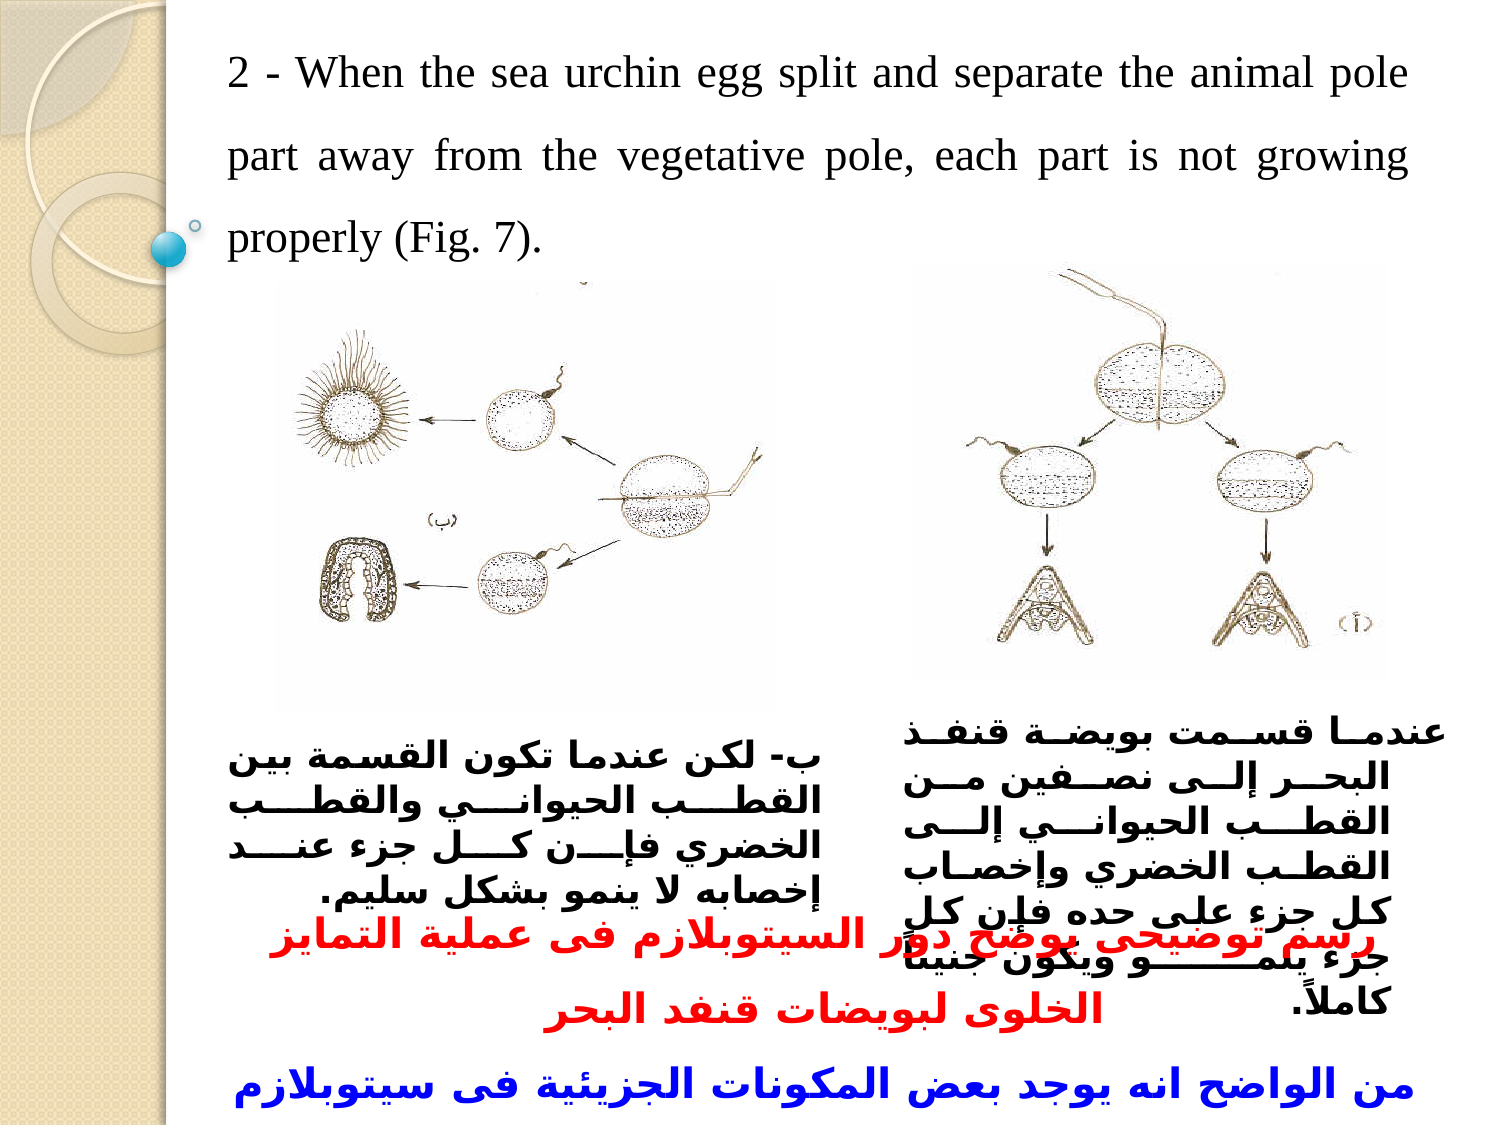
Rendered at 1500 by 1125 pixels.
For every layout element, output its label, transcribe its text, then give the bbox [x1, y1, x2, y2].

text_box عندما قسمت بويضة قنفذ البحر إلى نصفين من القطب الحيواني إلى القطب الخضري وإخصاب كل جزء على حده فإن كل جزء ينمو ويكون جنيناً كاملاً. [887, 699, 1463, 874]
picture [274, 282, 776, 713]
text_box رسم توضيحى يوضح دور السيتوبلازم فى عملية التمايز الخلوى لبويضات قنفد البحر من الواضح انه يوجد بعض المكونات الجزيئية فى سيتوبلازم القطب الخضرى ضرورية لنمو القطب الحيوانى [187, 874, 1463, 1125]
text_box ب- لكن عندما تكون القسمة بين القطب الحيواني والقطب الخضري فإن كل جزء عند إخصابه لا ينمو بشكل سليم. [212, 723, 838, 874]
picture [912, 262, 1388, 682]
text_box 2 - When the sea urchin egg split and separate the animal pole part away from the vegetative pole, each part is not growing properly (Fig. 7). [212, 7, 1425, 270]
